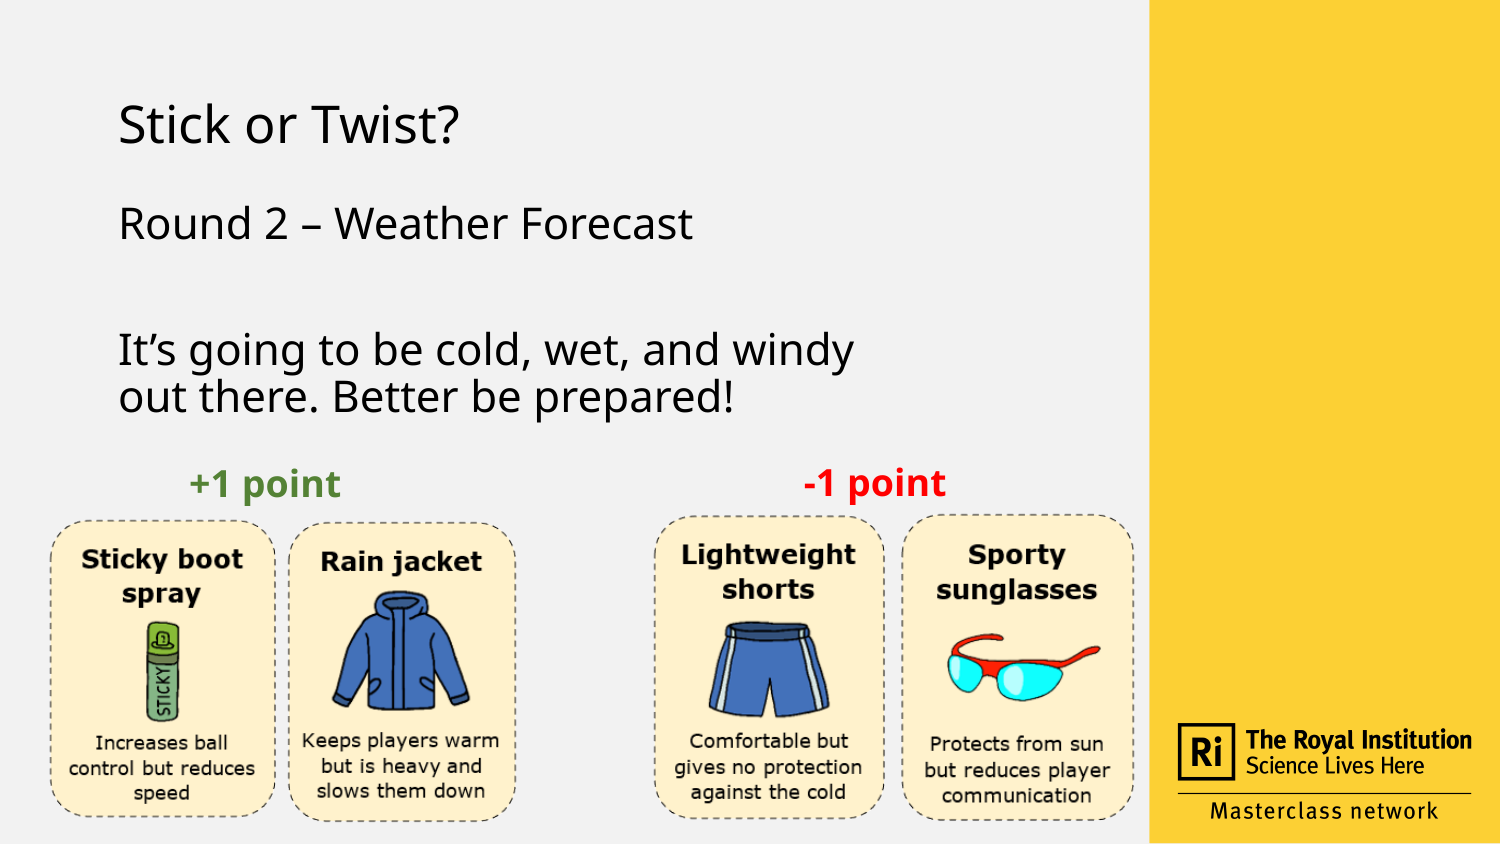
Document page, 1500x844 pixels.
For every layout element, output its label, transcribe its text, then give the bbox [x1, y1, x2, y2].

picture [1149, 702, 1500, 844]
list Round 2 – Weather Forecast It’s going to be cold, wet, and windy out there. Better be prepared! [103, 194, 945, 452]
title Stick or Twist? [103, 44, 1397, 208]
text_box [42, 452, 688, 831]
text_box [647, 451, 1303, 830]
